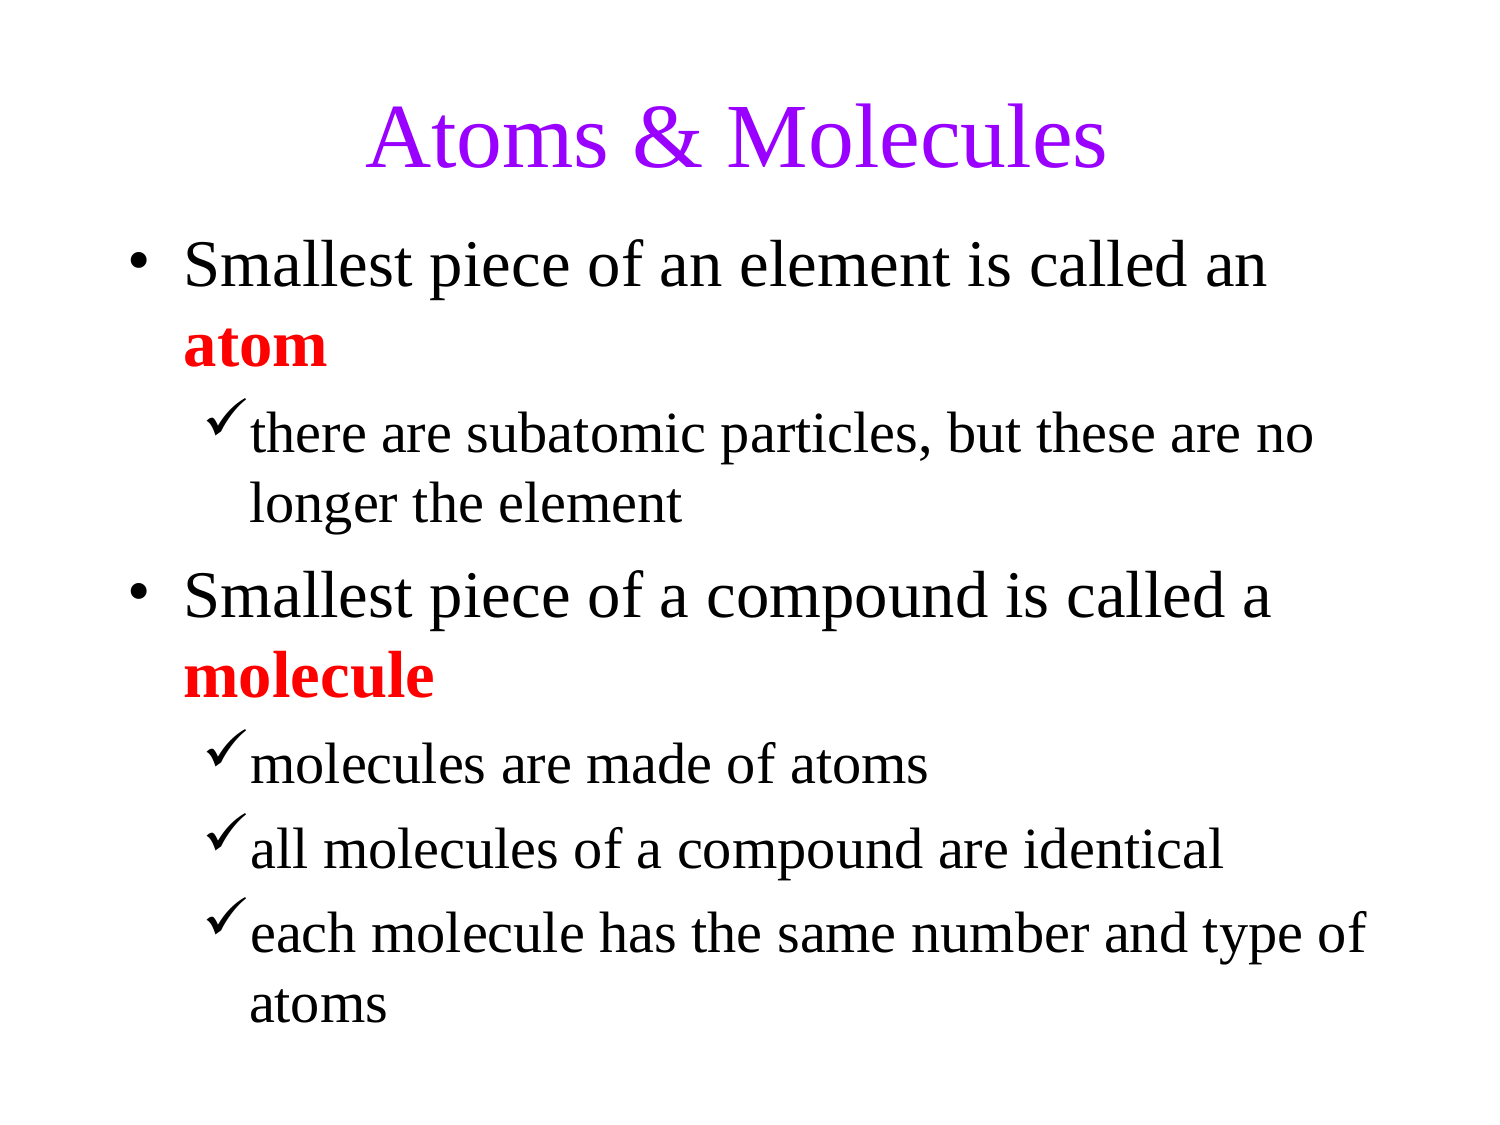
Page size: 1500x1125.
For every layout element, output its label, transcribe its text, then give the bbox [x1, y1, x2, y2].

text_box Atoms & Molecules [99, 37, 1375, 225]
text_box Smallest piece of an element is called an atom there are subatomic particles, but these are no longer the element Smallest piece of a compound is called a molecule molecules are made of atoms all molecules of a compound are identical each molecule has the same number and type of atoms [112, 212, 1388, 1050]
